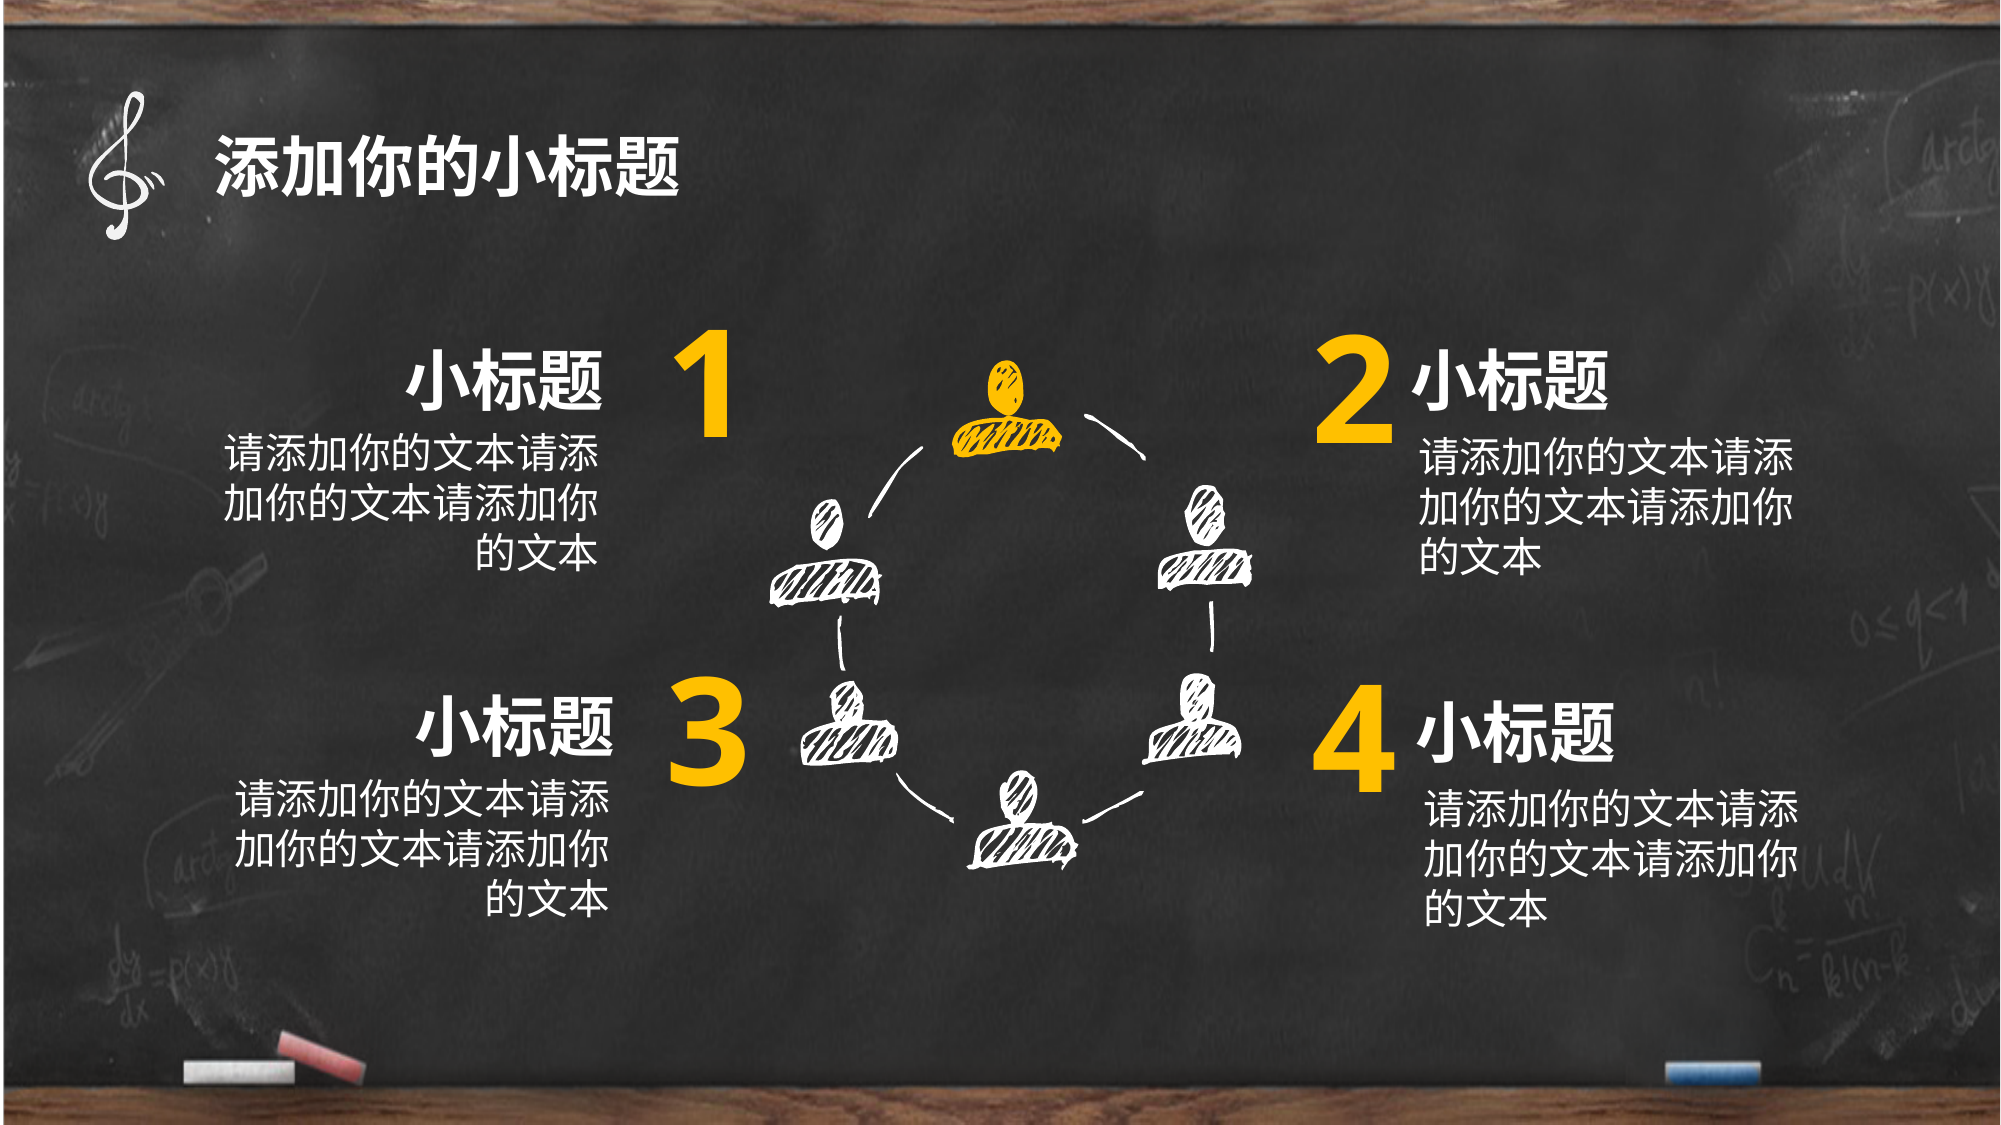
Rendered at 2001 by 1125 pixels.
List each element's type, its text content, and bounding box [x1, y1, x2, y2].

text_box 2 [1296, 286, 1396, 482]
text_box 请添加你的文本请添加你的文本请添加你的文本 [1408, 775, 1833, 991]
text_box 小标题 [404, 339, 605, 419]
text_box 请添加你的文本请添加你的文本请添加你的文本 [1403, 423, 1827, 639]
text_box 4 [1296, 635, 1396, 830]
text_box 添加你的小标题 [214, 124, 682, 205]
text_box 请添加你的文本请添加你的文本请添加你的文本 [201, 765, 625, 981]
picture [0, 0, 2001, 1125]
text_box 小标题 [414, 684, 615, 765]
text_box 请添加你的文本请添加你的文本请添加你的文本 [191, 419, 615, 635]
text_box 1 [650, 279, 750, 475]
text_box 小标题 [1415, 690, 1617, 771]
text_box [768, 358, 1255, 873]
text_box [85, 90, 169, 242]
text_box 小标题 [1410, 339, 1611, 420]
text_box 3 [650, 628, 750, 824]
